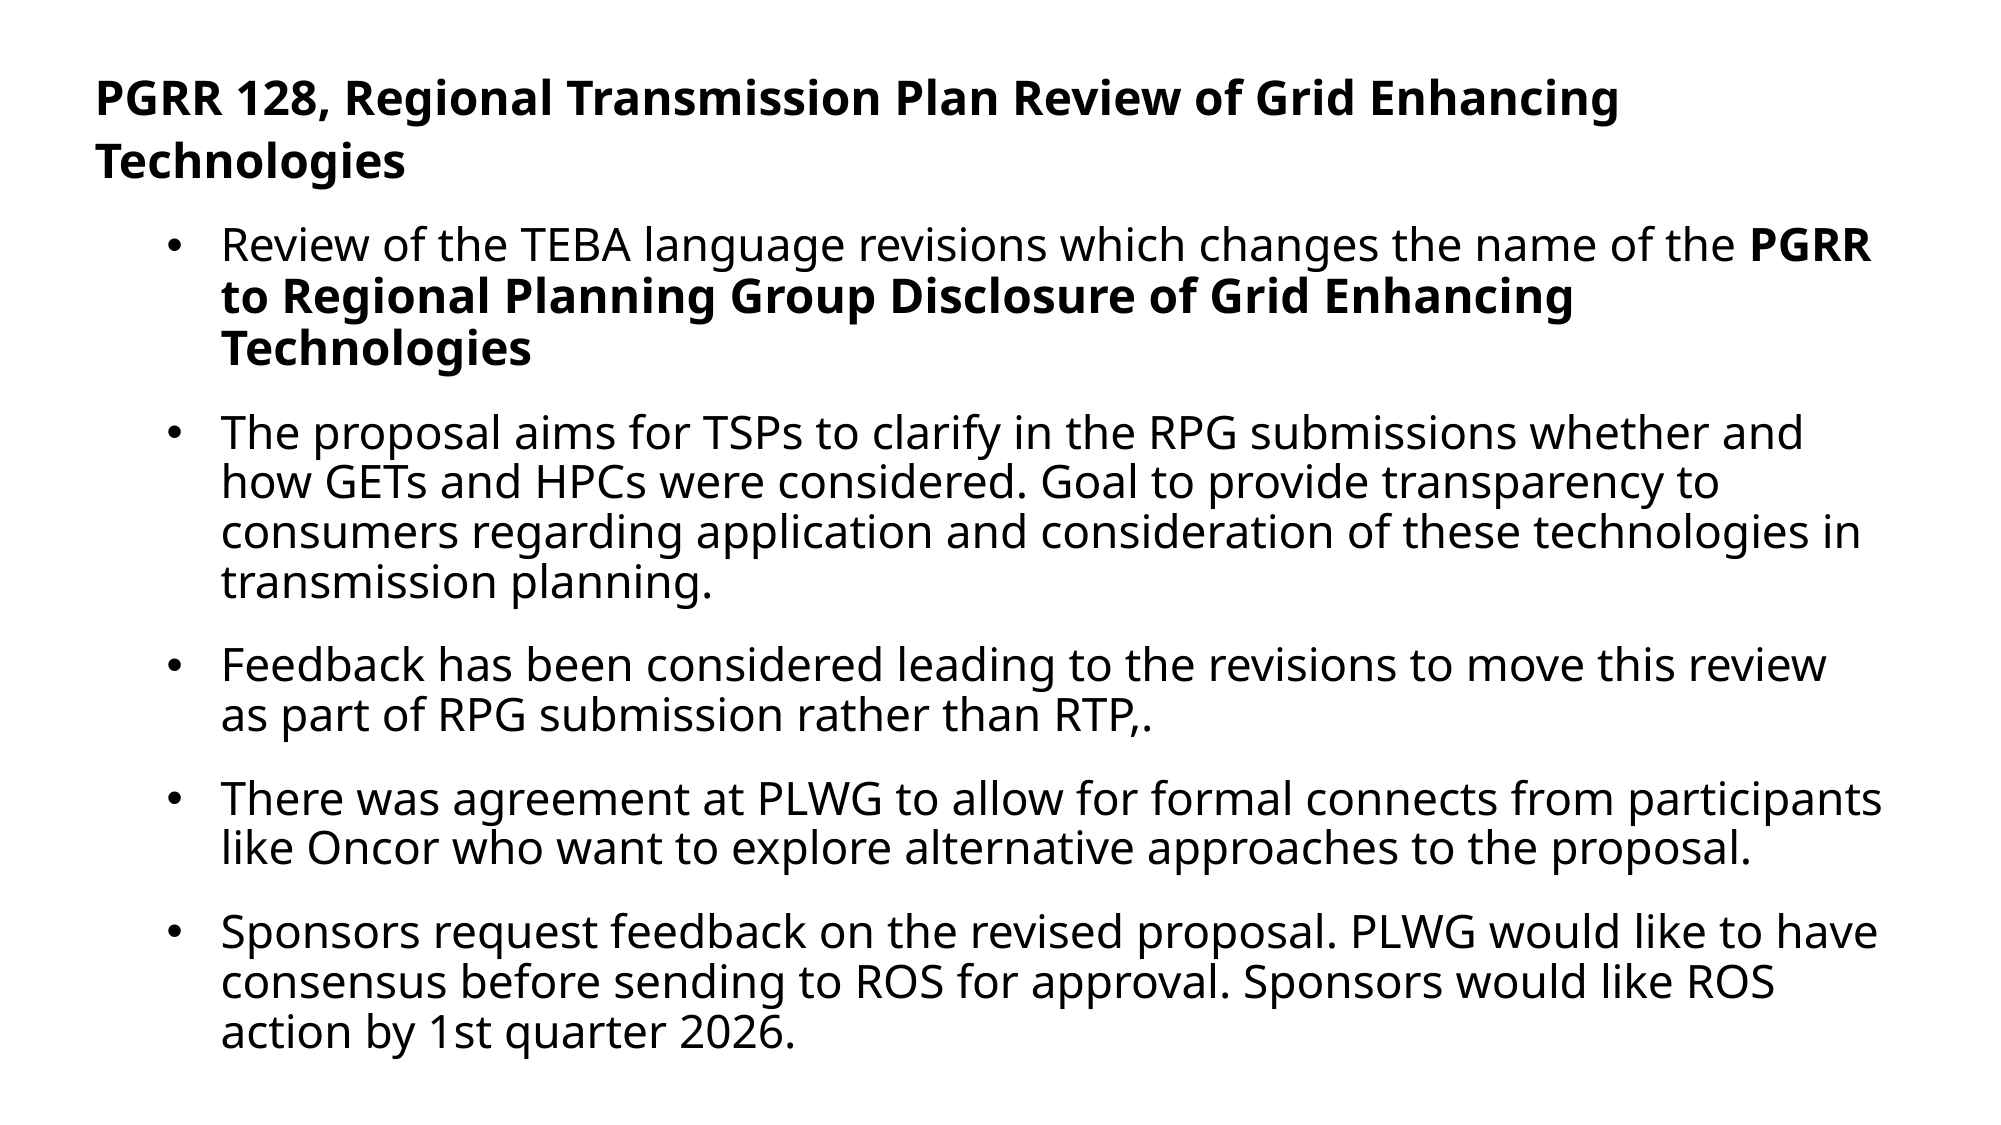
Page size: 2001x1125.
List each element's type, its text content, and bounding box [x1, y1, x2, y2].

list PGRR 128, Regional Transmission Plan Review of Grid Enhancing Technologies Review of the TEBA language revisions which changes the name of the PGRR to Regional Planning Group Disclosure of Grid Enhancing Technologies The proposal aims for TSPs to clarify in the RPG submissions whether and how GETs and HPCs were considered. Goal to provide transparency to consumers regarding application and consideration of these technologies in transmission planning. Feedback has been considered leading to the revisions to move this review as part of RPG submission rather than RTP,. There was agreement at PLWG to allow for formal connects from participants like Oncor who want to explore alternative approaches to the proposal. Sponsors request feedback on the revised proposal. PLWG would like to have consensus before sending to ROS for approval. Sponsors would like ROS action by 1st quarter 2026. [79, 54, 1900, 1079]
